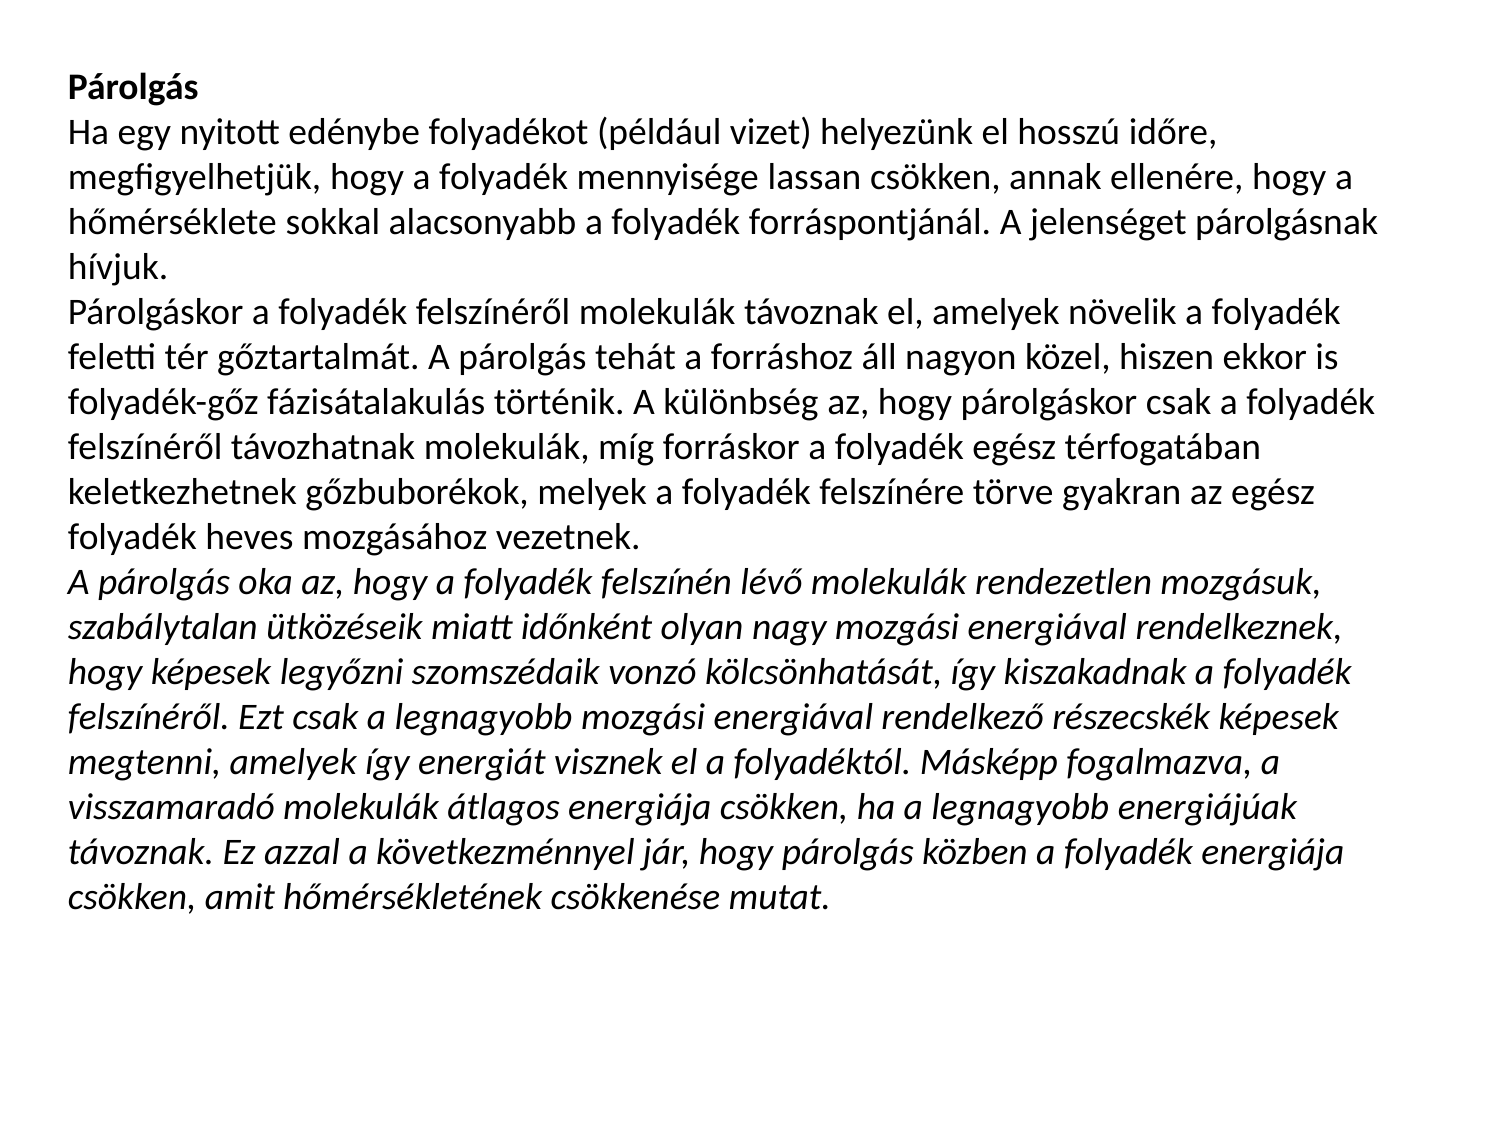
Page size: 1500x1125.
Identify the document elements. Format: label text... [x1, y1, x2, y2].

text_box Párolgás Ha egy nyitott edénybe folyadékot (például vizet) helyezünk el hosszú időre, megfigyelhetjük, hogy a folyadék mennyisége lassan csökken, annak ellenére, hogy a hőmérséklete sokkal alacsonyabb a folyadék forráspontjánál. A jelenséget párolgásnak hívjuk. Párolgáskor a folyadék felszínéről molekulák távoznak el, amelyek növelik a folyadék feletti tér gőztartalmát. A párolgás tehát a forráshoz áll nagyon közel, hiszen ekkor is folyadék-gőz fázisátalakulás történik. A különbség az, hogy párolgáskor csak a folyadék felszínéről távozhatnak molekulák, míg forráskor a folyadék egész térfogatában keletkezhetnek gőzbuborékok, melyek a folyadék felszínére törve gyakran az egész folyadék heves mozgásához vezetnek. A párolgás oka az, hogy a folyadék felszínén lévő molekulák rendezetlen mozgásuk, szabálytalan ütközéseik miatt időnként olyan nagy mozgási energiával rendelkeznek, hogy képesek legyőzni szomszédaik vonzó kölcsönhatását, így kiszakadnak a folyadék felszínéről. Ezt csak a legnagyobb mozgási energiával rendelkező részecskék képesek megtenni, amelyek így energiát visznek el a folyadéktól. Másképp fogalmazva, a visszamaradó molekulák átlagos energiája csökken, ha a legnagyobb energiájúak távoznak. Ez azzal a következménnyel jár, hogy párolgás közben a folyadék energiája csökken, amit hőmérsékletének csökkenése mutat. [53, 54, 1424, 970]
